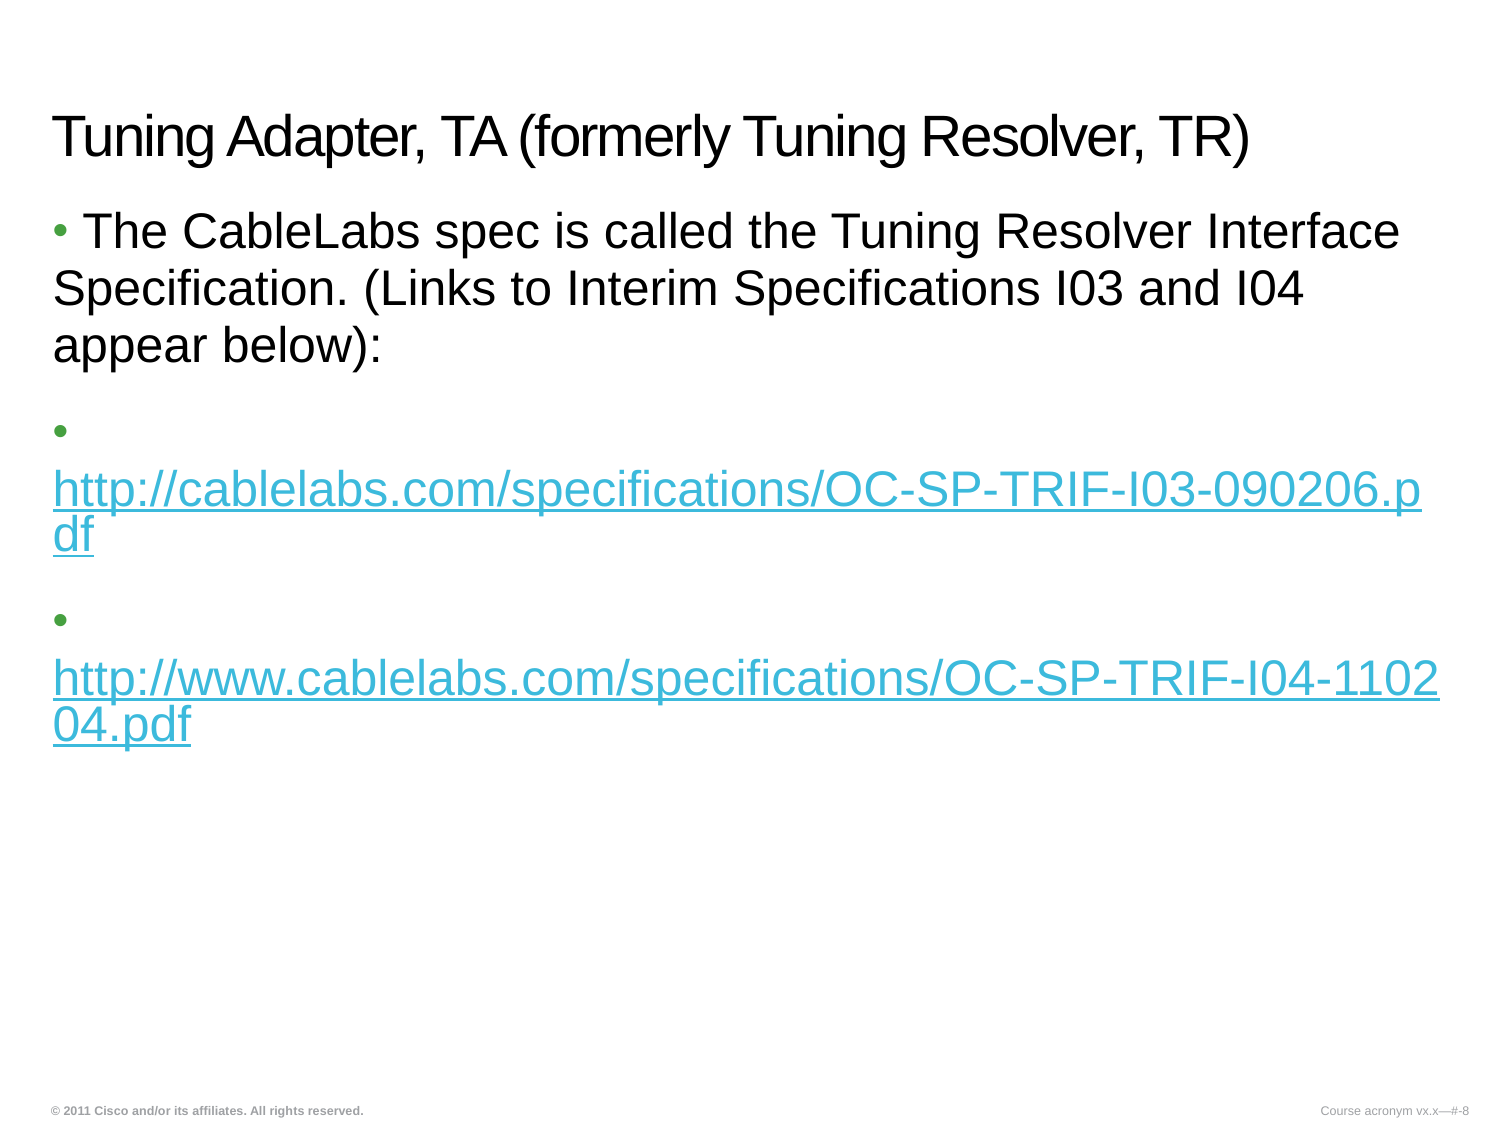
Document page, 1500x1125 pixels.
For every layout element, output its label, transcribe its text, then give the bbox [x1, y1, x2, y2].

list The CableLabs spec is called the Tuning Resolver Interface Specification. (Links to Interim Specifications I03 and I04 appear below): http://cablelabs.com/specifications/OC-SP-TRIF-I03-090206.pdf http://www.cablelabs.com/specifications/OC-SP-TRIF-I04-110204.pdf [37, 195, 1463, 1095]
title Tuning Adapter, TA (formerly Tuning Resolver, TR) [37, 37, 1463, 175]
